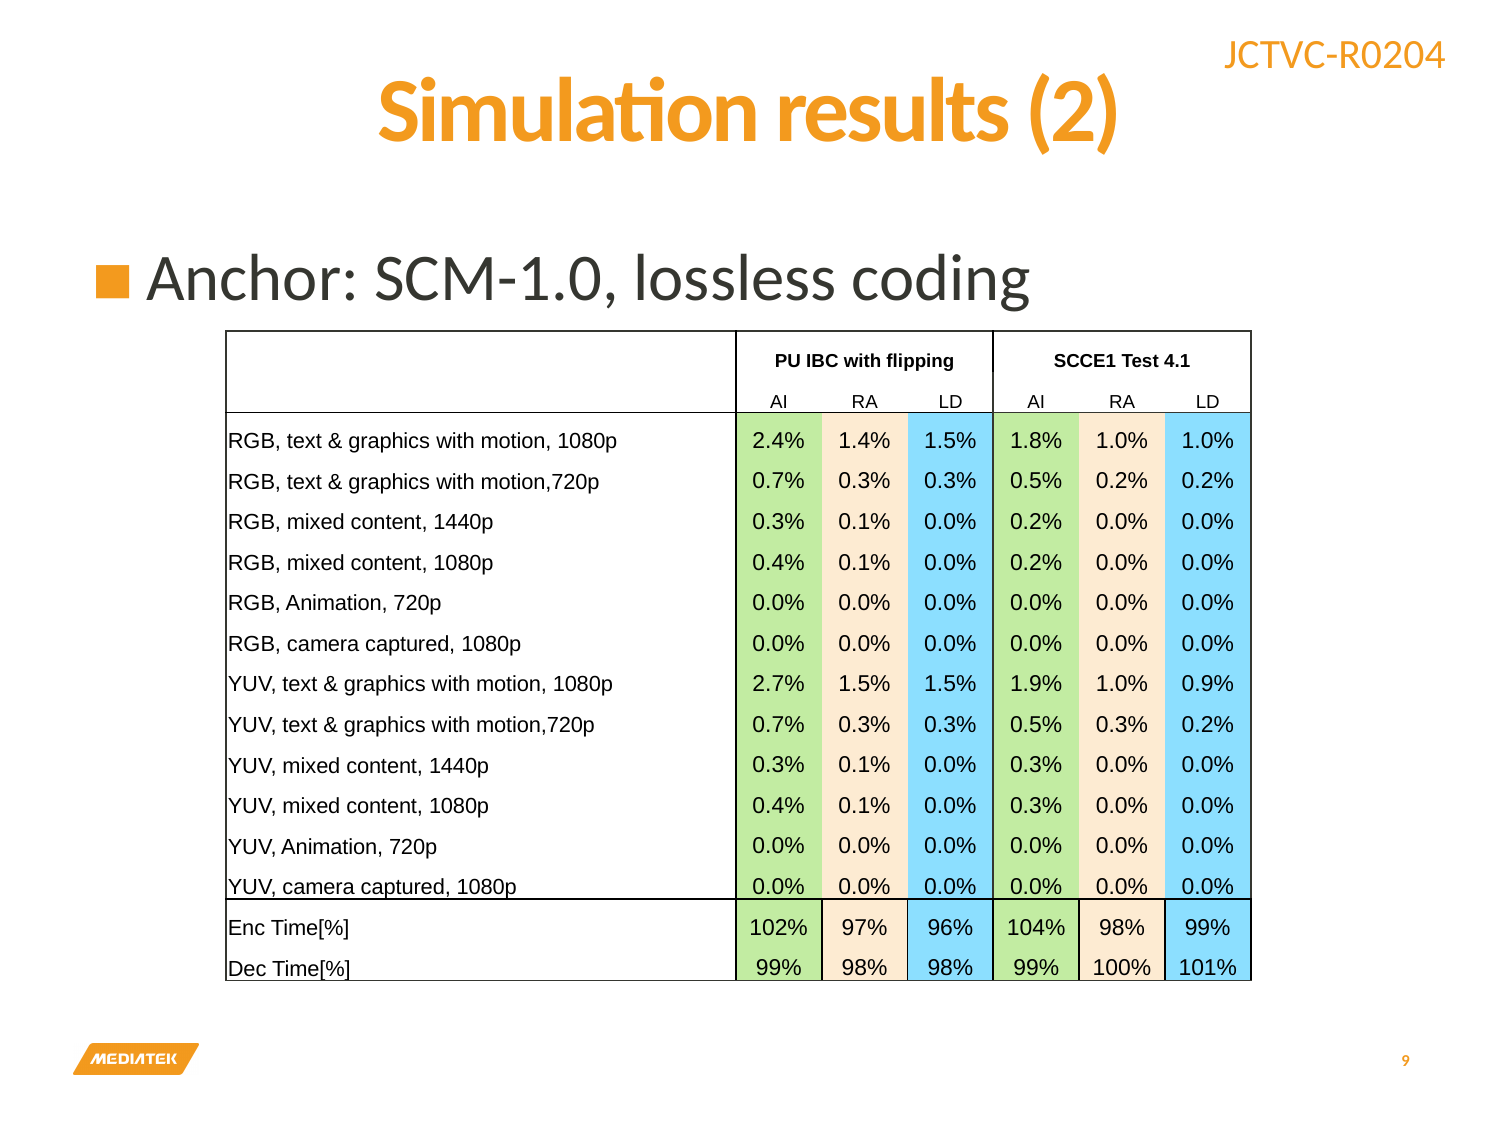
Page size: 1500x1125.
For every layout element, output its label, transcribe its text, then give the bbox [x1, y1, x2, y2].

table_cell 0.0% [737, 818, 822, 859]
table_cell 0.0% [1165, 615, 1250, 656]
table_cell AI [994, 372, 1079, 412]
table_cell 0.0% [822, 859, 908, 898]
table_cell 0.0% [994, 818, 1079, 859]
table_cell 1.8% [994, 413, 1079, 453]
table_cell Enc Time[%] [227, 900, 735, 940]
table_cell 97% [823, 900, 907, 940]
table_cell 1.5% [822, 656, 908, 696]
table_cell 0.0% [1165, 575, 1250, 615]
table_cell 0.0% [908, 859, 992, 898]
table_cell 0.3% [994, 778, 1079, 818]
table_cell 0.0% [908, 818, 992, 859]
table_header [227, 332, 735, 372]
table_cell 104% [994, 900, 1078, 940]
table_cell 0.3% [822, 696, 908, 737]
table_cell 0.0% [1079, 818, 1165, 859]
table_cell 1.0% [1165, 413, 1250, 453]
table_cell 1.5% [908, 656, 992, 696]
table_cell 0.0% [908, 494, 992, 534]
table_cell RGB, Animation, 720p [227, 575, 735, 615]
table_cell [227, 372, 735, 412]
table_cell 100% [1080, 940, 1164, 980]
table_cell 0.0% [1165, 534, 1250, 575]
table_cell 98% [1080, 900, 1164, 940]
table_cell 1.4% [822, 413, 908, 453]
table_cell 0.0% [994, 575, 1079, 615]
table_cell 0.0% [822, 575, 908, 615]
table_cell RA [1079, 372, 1165, 412]
table_header PU IBC with flipping [737, 332, 992, 372]
list Anchor: SCM-1.0, lossless coding [75, 226, 1360, 363]
table_cell 0.1% [822, 778, 908, 818]
table_cell 0.5% [994, 696, 1079, 737]
table_cell 0.0% [1165, 737, 1250, 778]
table_cell 101% [1166, 940, 1250, 980]
table_cell 0.2% [994, 534, 1079, 575]
table_header SCCE1 Test 4.1 [994, 332, 1250, 372]
table_cell 0.0% [908, 737, 992, 778]
table_cell 0.0% [822, 615, 908, 656]
table_cell Dec Time[%] [227, 940, 735, 980]
table_cell 0.3% [822, 453, 908, 494]
table_cell 0.0% [1079, 859, 1165, 898]
table_cell 96% [908, 900, 992, 940]
table_cell 0.7% [737, 453, 822, 494]
table_cell 0.0% [1079, 534, 1165, 575]
table_cell 0.0% [908, 534, 992, 575]
table_cell 0.2% [1165, 453, 1250, 494]
table_cell 0.0% [1079, 615, 1165, 656]
table_cell 0.0% [737, 615, 822, 656]
table_cell 0.0% [994, 615, 1079, 656]
table_cell YUV, mixed content, 1440p [227, 737, 735, 778]
table_cell 99% [737, 940, 821, 980]
table_cell 2.4% [737, 413, 822, 453]
table_cell 0.3% [737, 494, 822, 534]
table_cell 0.0% [1165, 818, 1250, 859]
table_cell RGB, mixed content, 1080p [227, 534, 735, 575]
table_cell 0.4% [737, 534, 822, 575]
table_cell 0.4% [737, 778, 822, 818]
table_cell 0.3% [908, 696, 992, 737]
table_cell 1.0% [1079, 413, 1165, 453]
table_cell 0.0% [908, 615, 992, 656]
table_cell 0.0% [1079, 575, 1165, 615]
table_cell 0.0% [994, 859, 1079, 898]
table_cell YUV, text & graphics with motion,720p [227, 696, 735, 737]
table_cell YUV, camera captured, 1080p [227, 859, 735, 898]
table_cell AI [737, 372, 822, 412]
table_cell 0.7% [737, 696, 822, 737]
table_cell 0.0% [1079, 737, 1165, 778]
table_cell 0.5% [994, 453, 1079, 494]
table_cell 102% [737, 900, 821, 940]
table_cell 0.9% [1165, 656, 1250, 696]
table_cell 1.9% [994, 656, 1079, 696]
table_cell 0.0% [1165, 494, 1250, 534]
picture [73, 1043, 199, 1075]
table_cell 0.0% [1165, 778, 1250, 818]
table_cell LD [1165, 372, 1250, 412]
table_cell 99% [1166, 900, 1250, 940]
table_cell 0.0% [1079, 778, 1165, 818]
table_cell YUV, text & graphics with motion, 1080p [227, 656, 735, 696]
table_cell 0.0% [737, 575, 822, 615]
table_cell 1.0% [1079, 656, 1165, 696]
table_cell 2.7% [737, 656, 822, 696]
table_cell 99% [994, 940, 1078, 980]
table_cell 0.1% [822, 737, 908, 778]
table_cell 0.0% [1079, 494, 1165, 534]
table_cell 0.2% [994, 494, 1079, 534]
table_cell YUV, Animation, 720p [227, 818, 735, 859]
table_cell 0.0% [822, 818, 908, 859]
table_cell RGB, camera captured, 1080p [227, 615, 735, 656]
table_cell 0.3% [737, 737, 822, 778]
title Simulation results (2) [75, 70, 1425, 257]
table_cell 0.2% [1079, 453, 1165, 494]
slide_number 9 [1251, 1029, 1425, 1090]
table_cell LD [908, 372, 992, 412]
table_cell 0.3% [994, 737, 1079, 778]
table_cell 0.1% [822, 534, 908, 575]
table_cell RA [822, 372, 908, 412]
table_cell 0.1% [822, 494, 908, 534]
table_cell RGB, text & graphics with motion,720p [227, 453, 735, 494]
table_cell 1.5% [908, 413, 992, 453]
table_cell 0.0% [908, 575, 992, 615]
table_cell 98% [908, 940, 992, 980]
table_cell 0.0% [737, 859, 822, 898]
table_cell 0.3% [1079, 696, 1165, 737]
table_cell 0.0% [908, 778, 992, 818]
table_cell 0.2% [1165, 696, 1250, 737]
table_cell 0.3% [908, 453, 992, 494]
table_cell RGB, mixed content, 1440p [227, 494, 735, 534]
table_cell 98% [823, 940, 907, 980]
table_cell YUV, mixed content, 1080p [227, 778, 735, 818]
table_cell 0.0% [1165, 859, 1250, 898]
table_cell RGB, text & graphics with motion, 1080p [227, 413, 735, 453]
